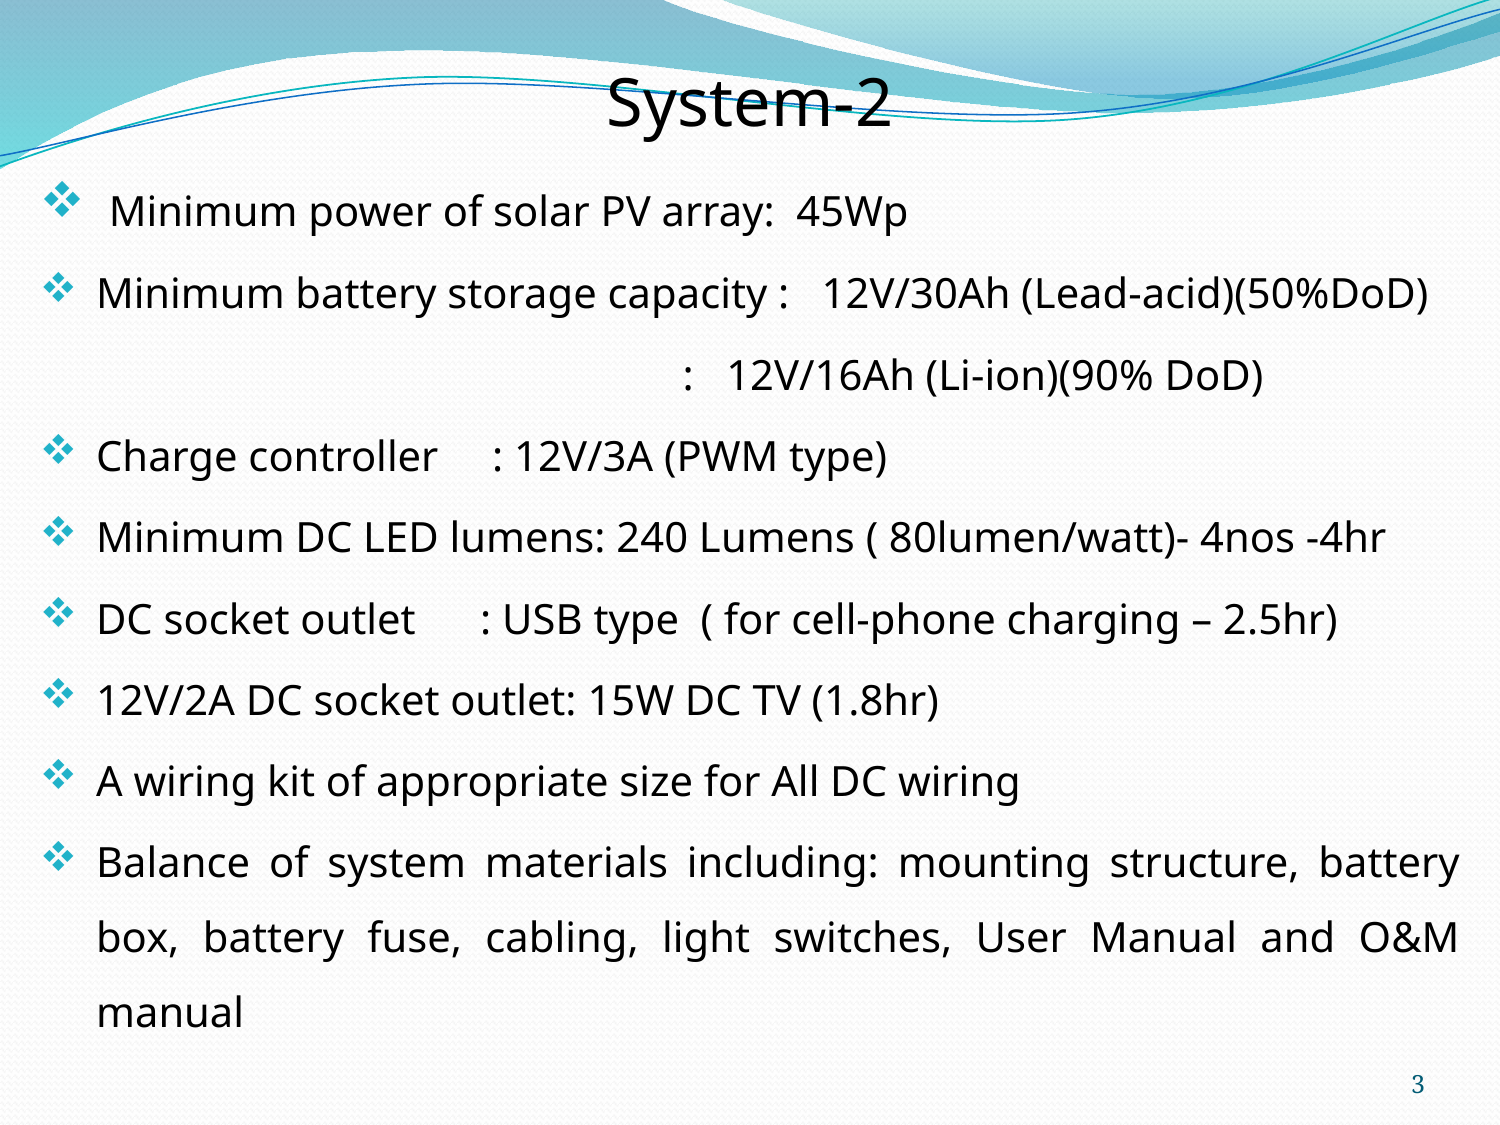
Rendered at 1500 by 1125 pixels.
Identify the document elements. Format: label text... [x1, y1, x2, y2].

text_box System-2 Minimum power of solar PV array: 45Wp Minimum battery storage capacity : 12V/30Ah (Lead-acid)(50%DoD) : 12V/16Ah (Li-ion)(90% DoD) Charge controller : 12V/3A (PWM type) Minimum DC LED lumens: 240 Lumens ( 80lumen/watt)- 4nos -4hr DC socket outlet : USB type ( for cell-phone charging – 2.5hr) 12V/2A DC socket outlet: 15W DC TV (1.8hr) A wiring kit of appropriate size for All DC wiring Balance of system materials including: mounting structure, battery box, battery fuse, cabling, light switches, User Manual and O&M manual [24, 12, 1475, 1125]
slide_number 3 [1299, 1042, 1425, 1103]
